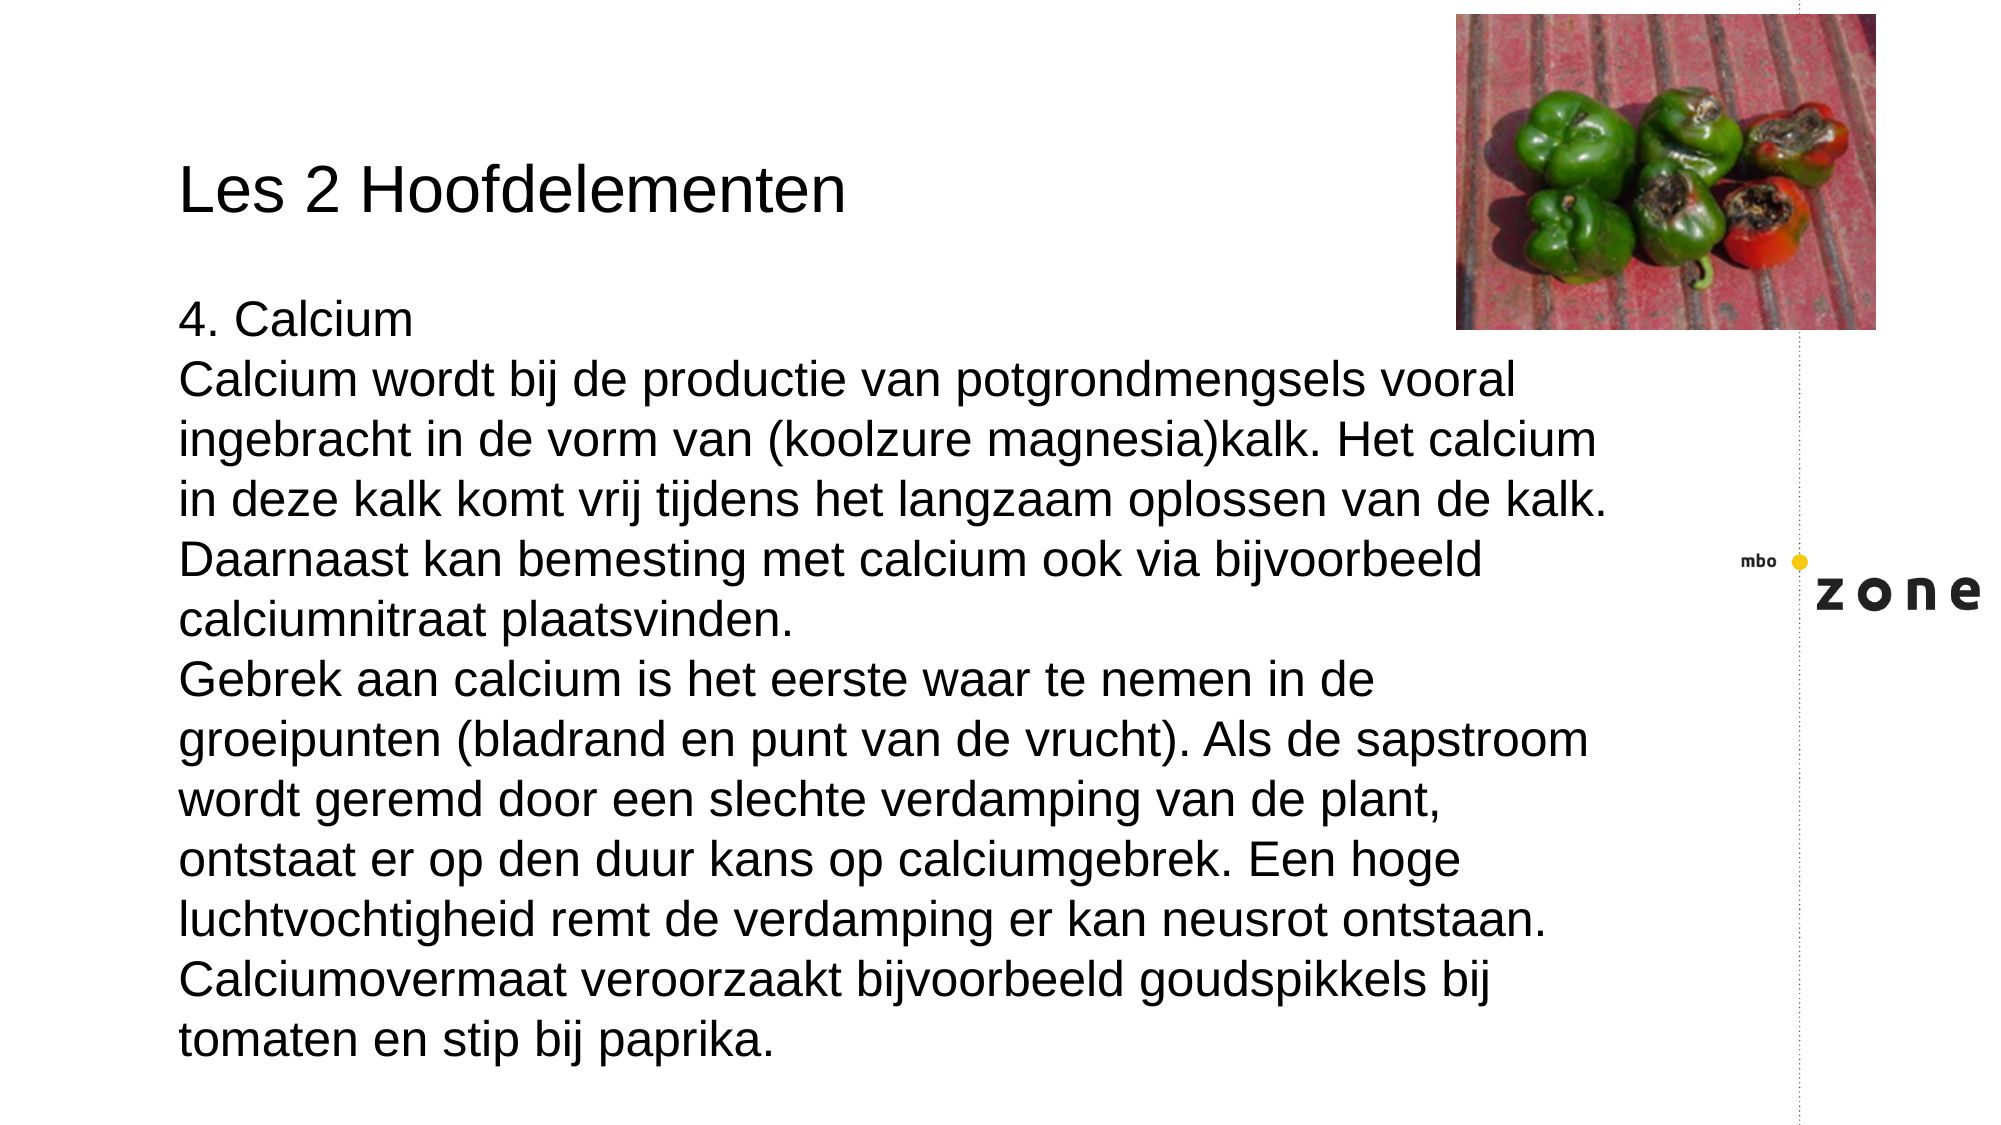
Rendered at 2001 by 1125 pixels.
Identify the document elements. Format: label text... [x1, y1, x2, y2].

text_box 4. Calcium Calcium wordt bij de productie van potgrondmengsels vooral ingebracht in de vorm van (koolzure magnesia)kalk. Het calcium in deze kalk komt vrij tijdens het langzaam oplossen van de kalk. Daarnaast kan bemesting met calcium ook via bijvoorbeeld calciumnitraat plaatsvinden. Gebrek aan calcium is het eerste waar te nemen in de groeipunten (bladrand en punt van de vrucht). Als de sapstroom wordt geremd door een slechte verdamping van de plant, ontstaat er op den duur kans op calciumgebrek. Een hoge luchtvochtigheid remt de verdamping er kan neusrot ontstaan. Calciumovermaat veroorzaakt bijvoorbeeld goudspikkels bij tomaten en stip bij paprika. [163, 279, 1644, 1075]
text_box Les 2 Hoofdelementen [163, 138, 1456, 234]
picture [1456, 0, 2001, 1125]
